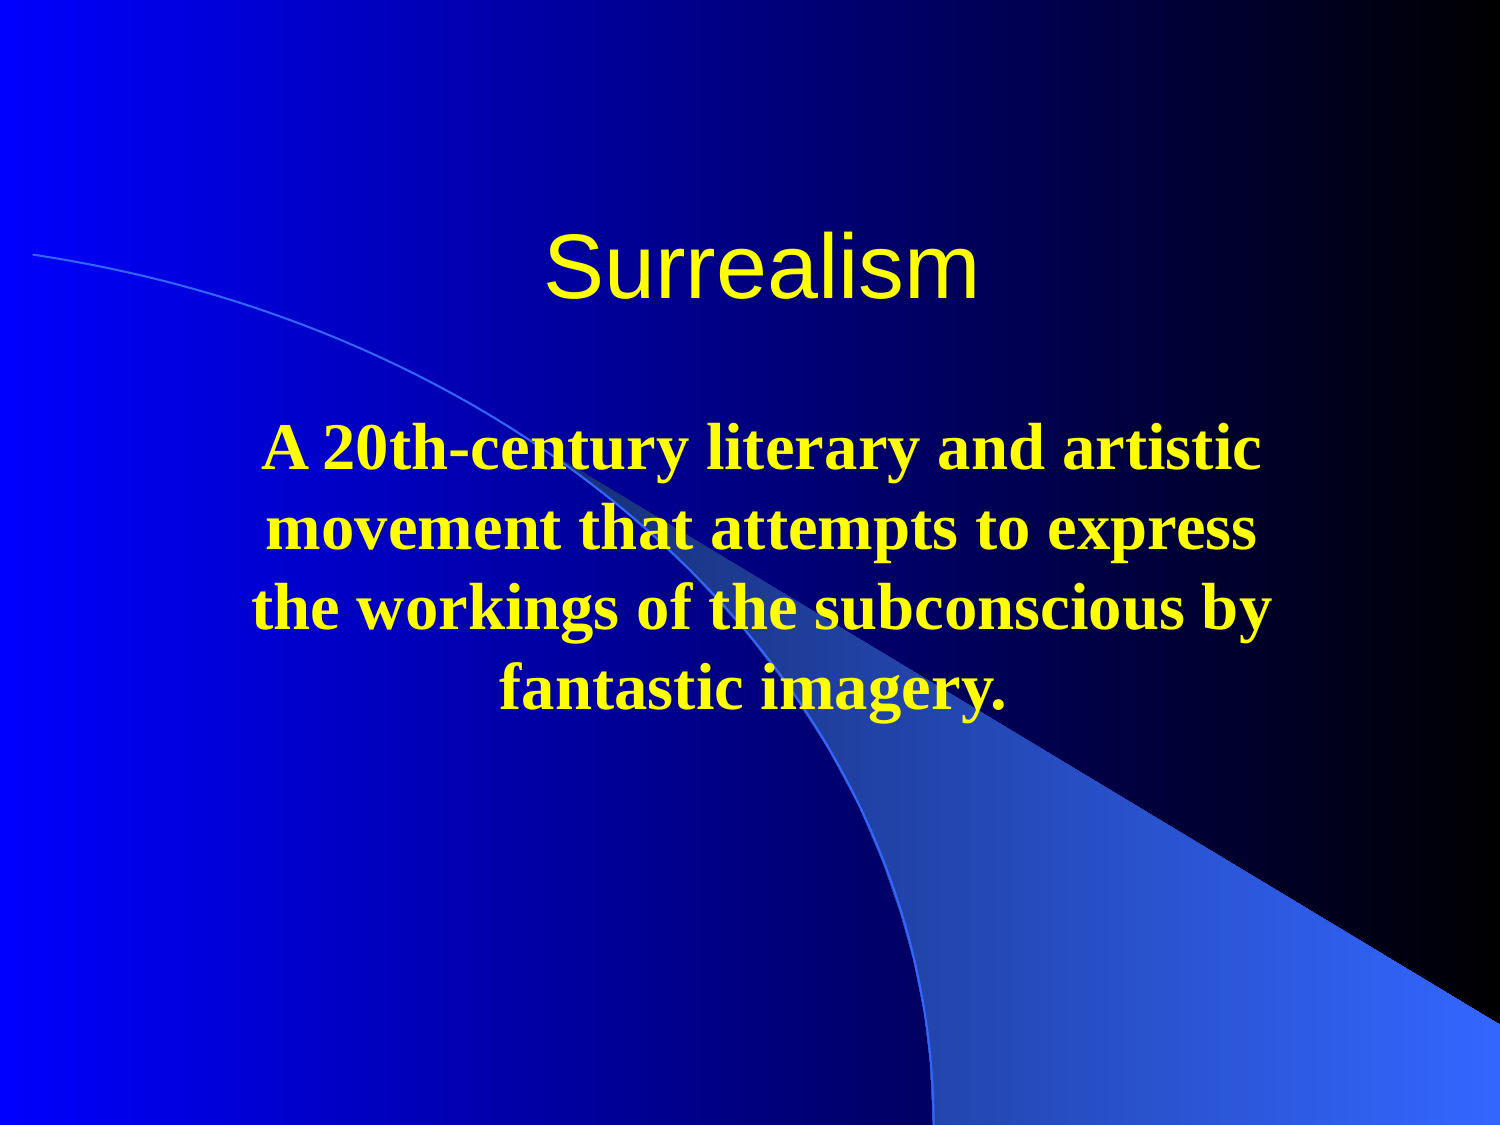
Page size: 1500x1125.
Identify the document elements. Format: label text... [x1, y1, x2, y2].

title Surrealism [124, 137, 1401, 326]
subtitle A 20th-century literary and artistic movement that attempts to express the workings of the subconscious by fantastic imagery. [212, 337, 1313, 976]
